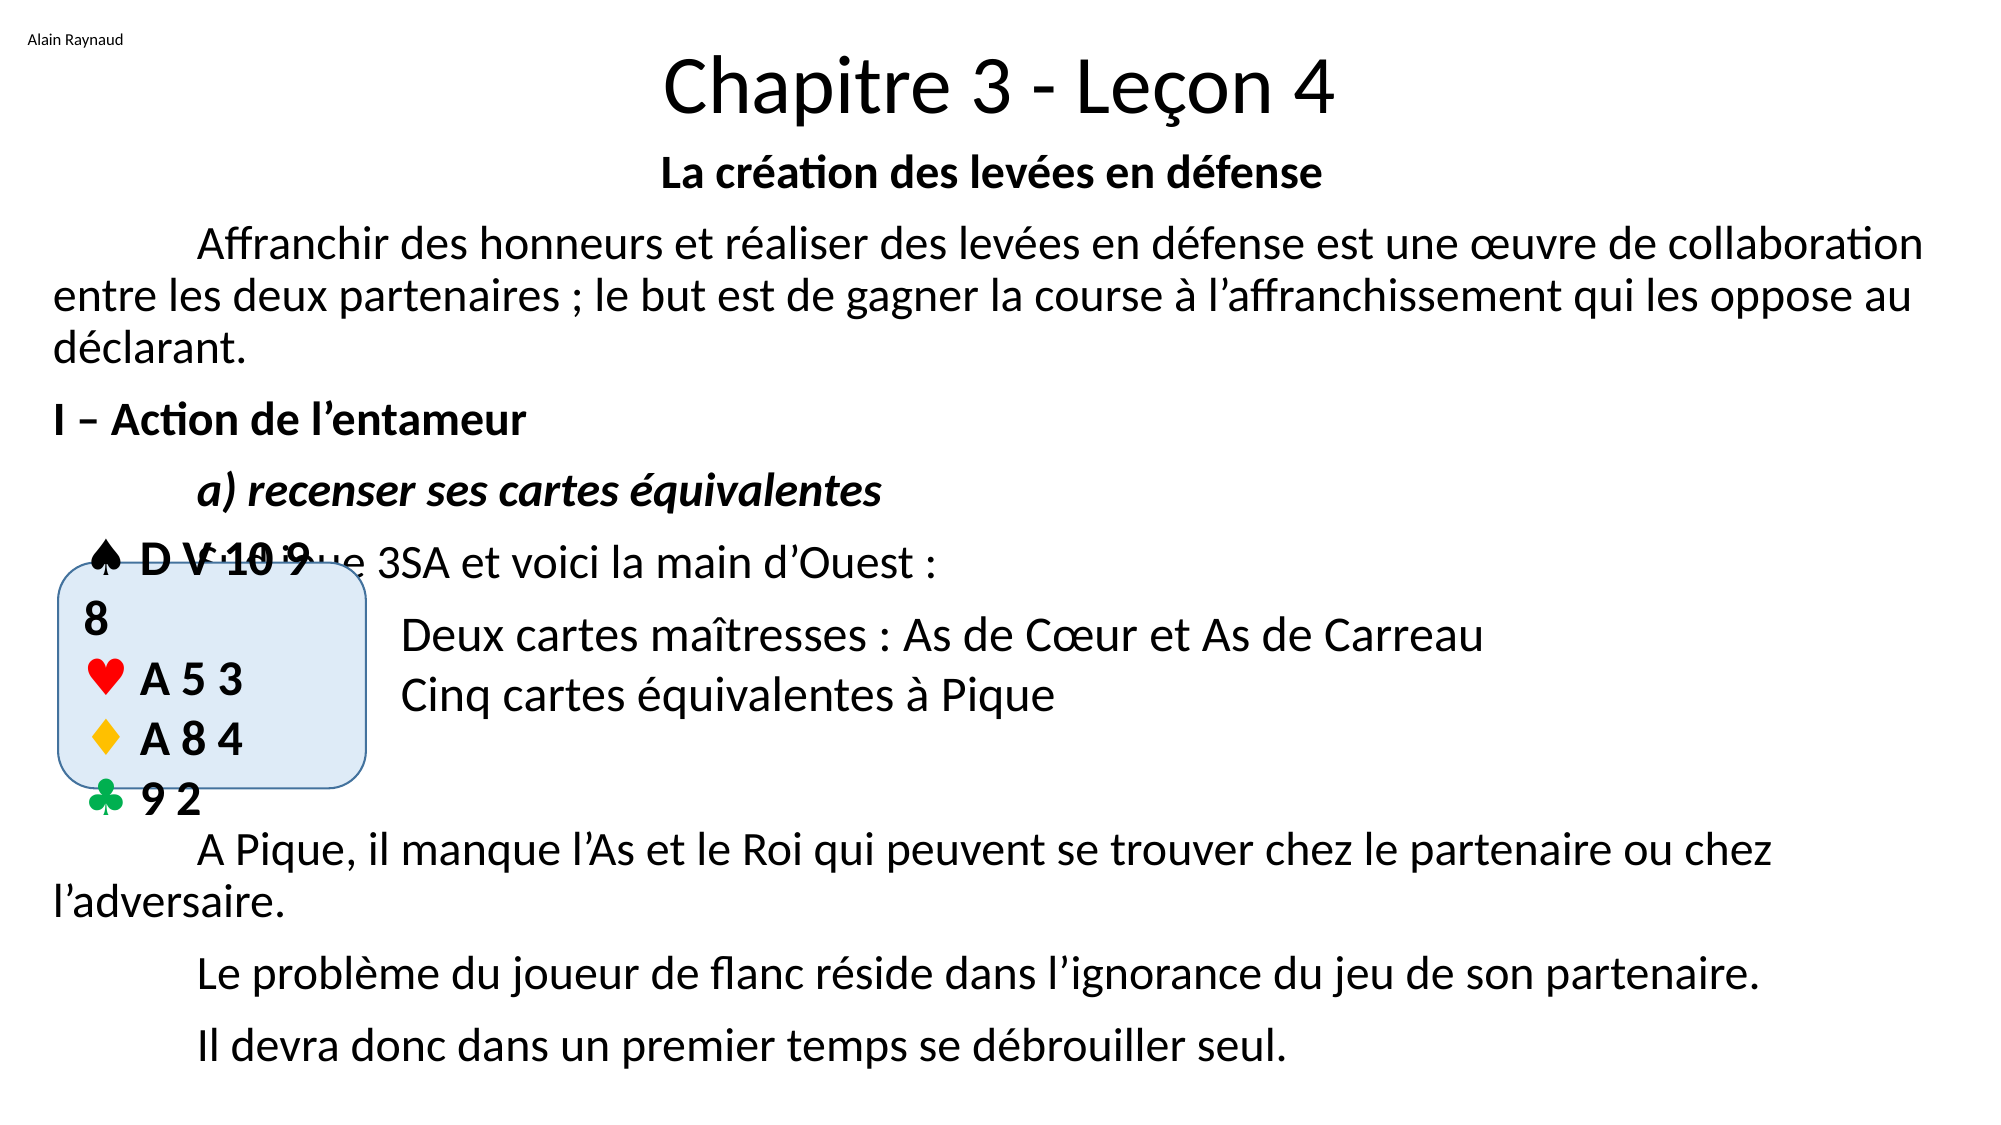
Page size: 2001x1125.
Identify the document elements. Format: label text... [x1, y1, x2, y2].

text_box Deux cartes maîtresses : As de Cœur et As de Carreau Cinq cartes équivalentes à Pique [386, 594, 1732, 729]
text_box Alain Raynaud [12, 21, 147, 57]
subtitle La création des levées en défense Affranchir des honneurs et réaliser des levées en défense est une œuvre de collaboration entre les deux partenaires ; le but est de gagner la course à l’affranchissement qui les oppose au déclarant. I – Action de l’entameur a) recenser ses cartes équivalentes Sud joue 3SA et voici la main d’Ouest : A Pique, il manque l’As et le Roi qui peuvent se trouver chez le partenaire ou chez l’adversaire. Le problème du joueur de flanc réside dans l’ignorance du jeu de son partenaire. Il devra donc dans un premier temps se débrouiller seul. [37, 139, 1948, 1088]
text_box ♠ D V 10 9 8 ♥ A 5 3 ♦ A 8 4 ♣ 9 2 [57, 561, 367, 790]
title Chapitre 3 - Leçon 4 [249, 38, 1750, 139]
